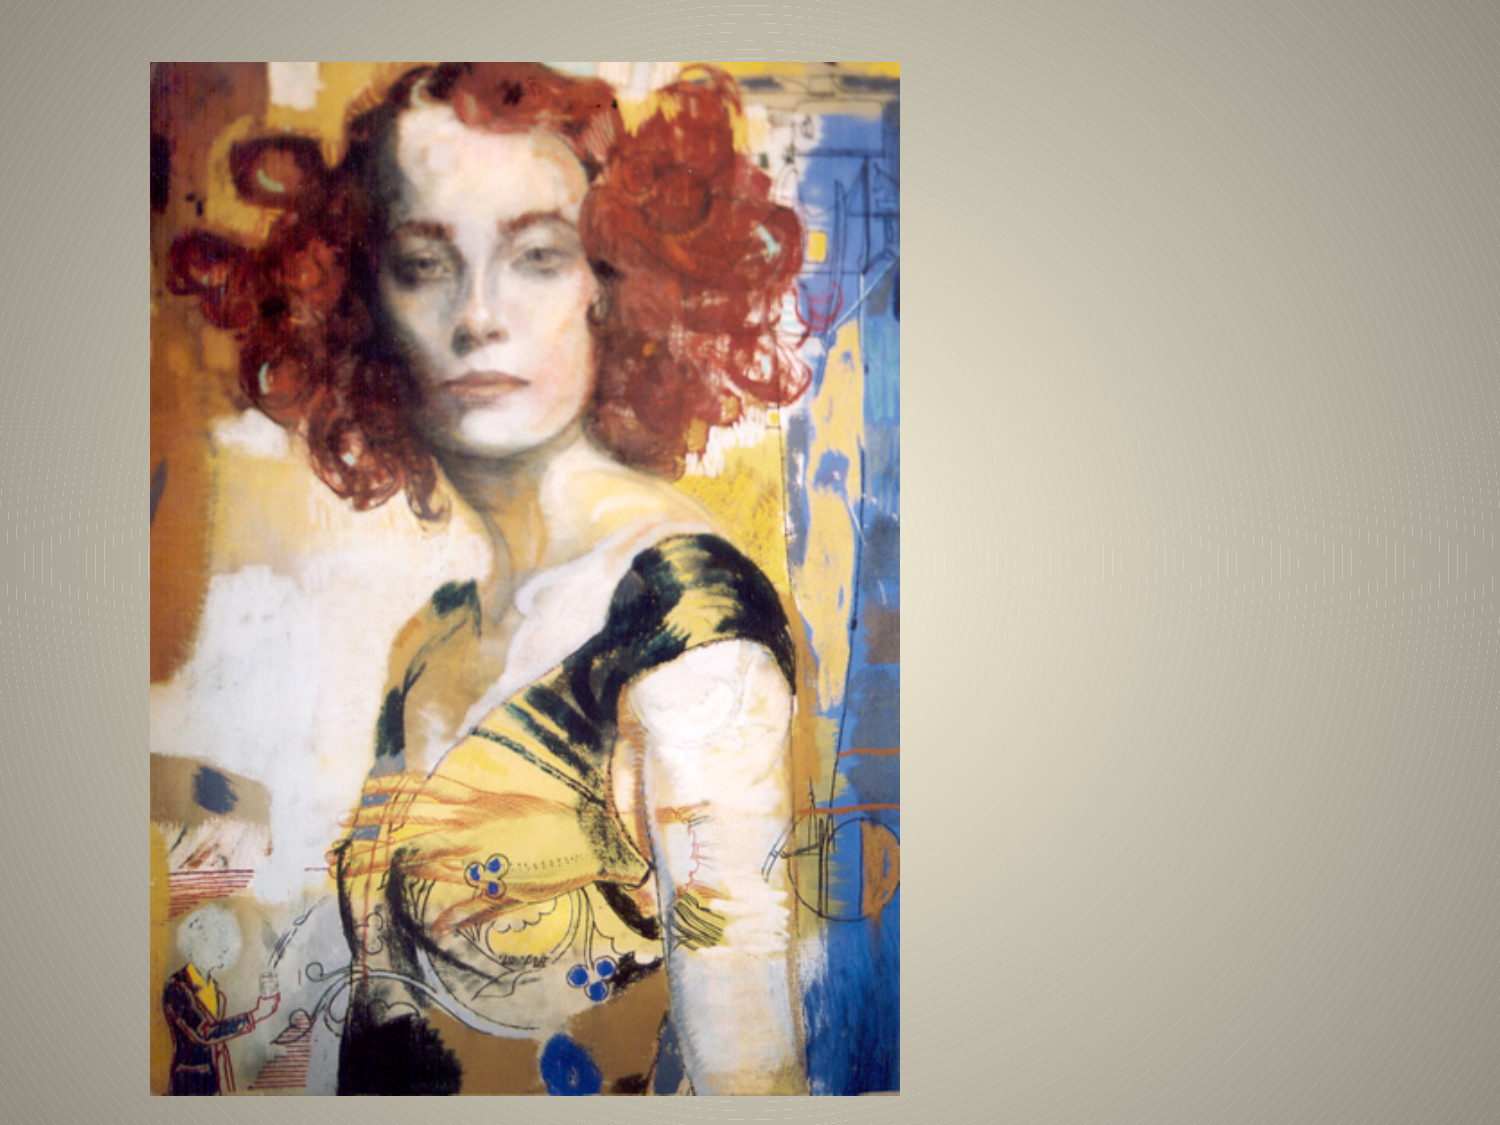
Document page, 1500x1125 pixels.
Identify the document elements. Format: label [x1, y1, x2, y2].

picture [149, 62, 901, 1097]
